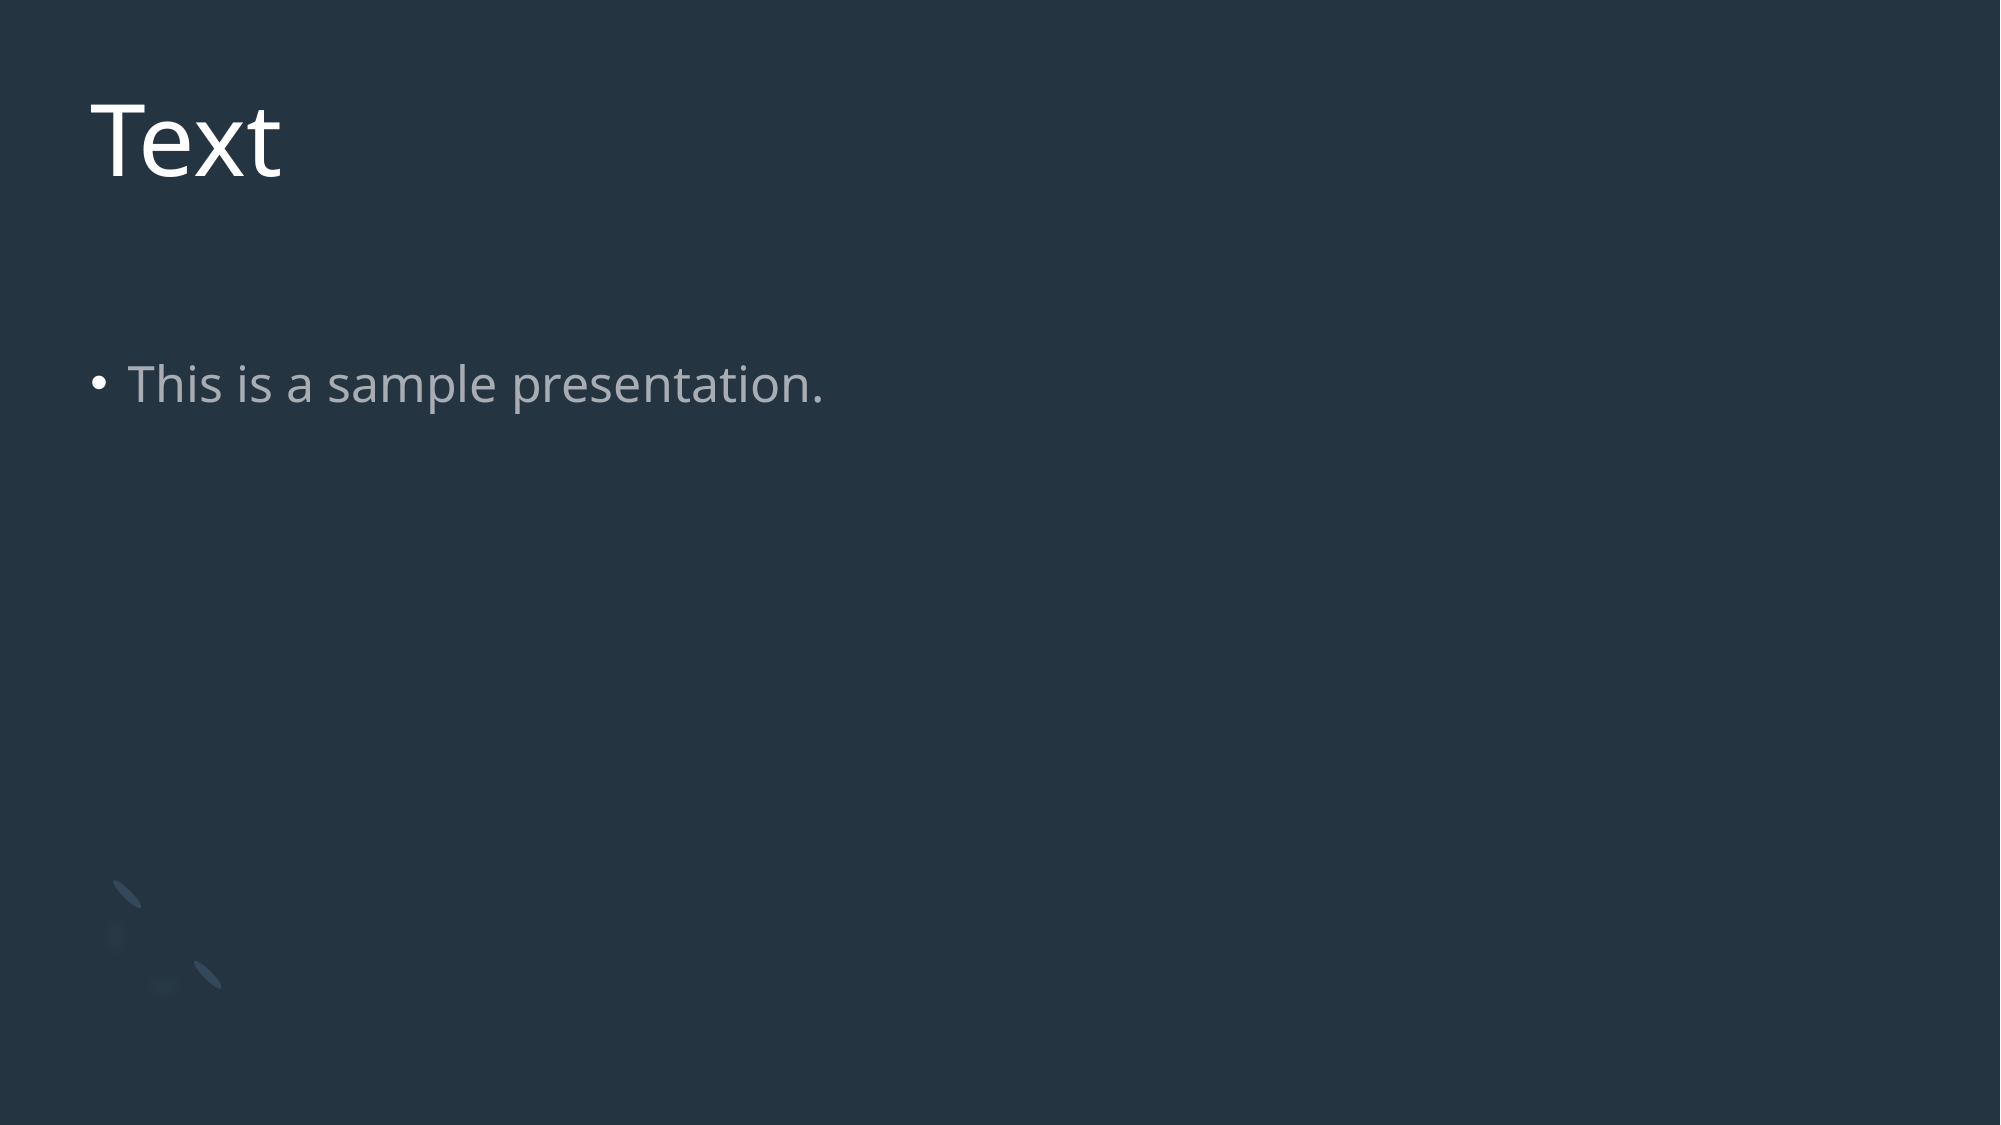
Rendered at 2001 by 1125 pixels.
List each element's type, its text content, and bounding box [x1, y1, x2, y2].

title Text [90, 90, 1910, 309]
list This is a sample presentation. [90, 346, 1910, 1000]
